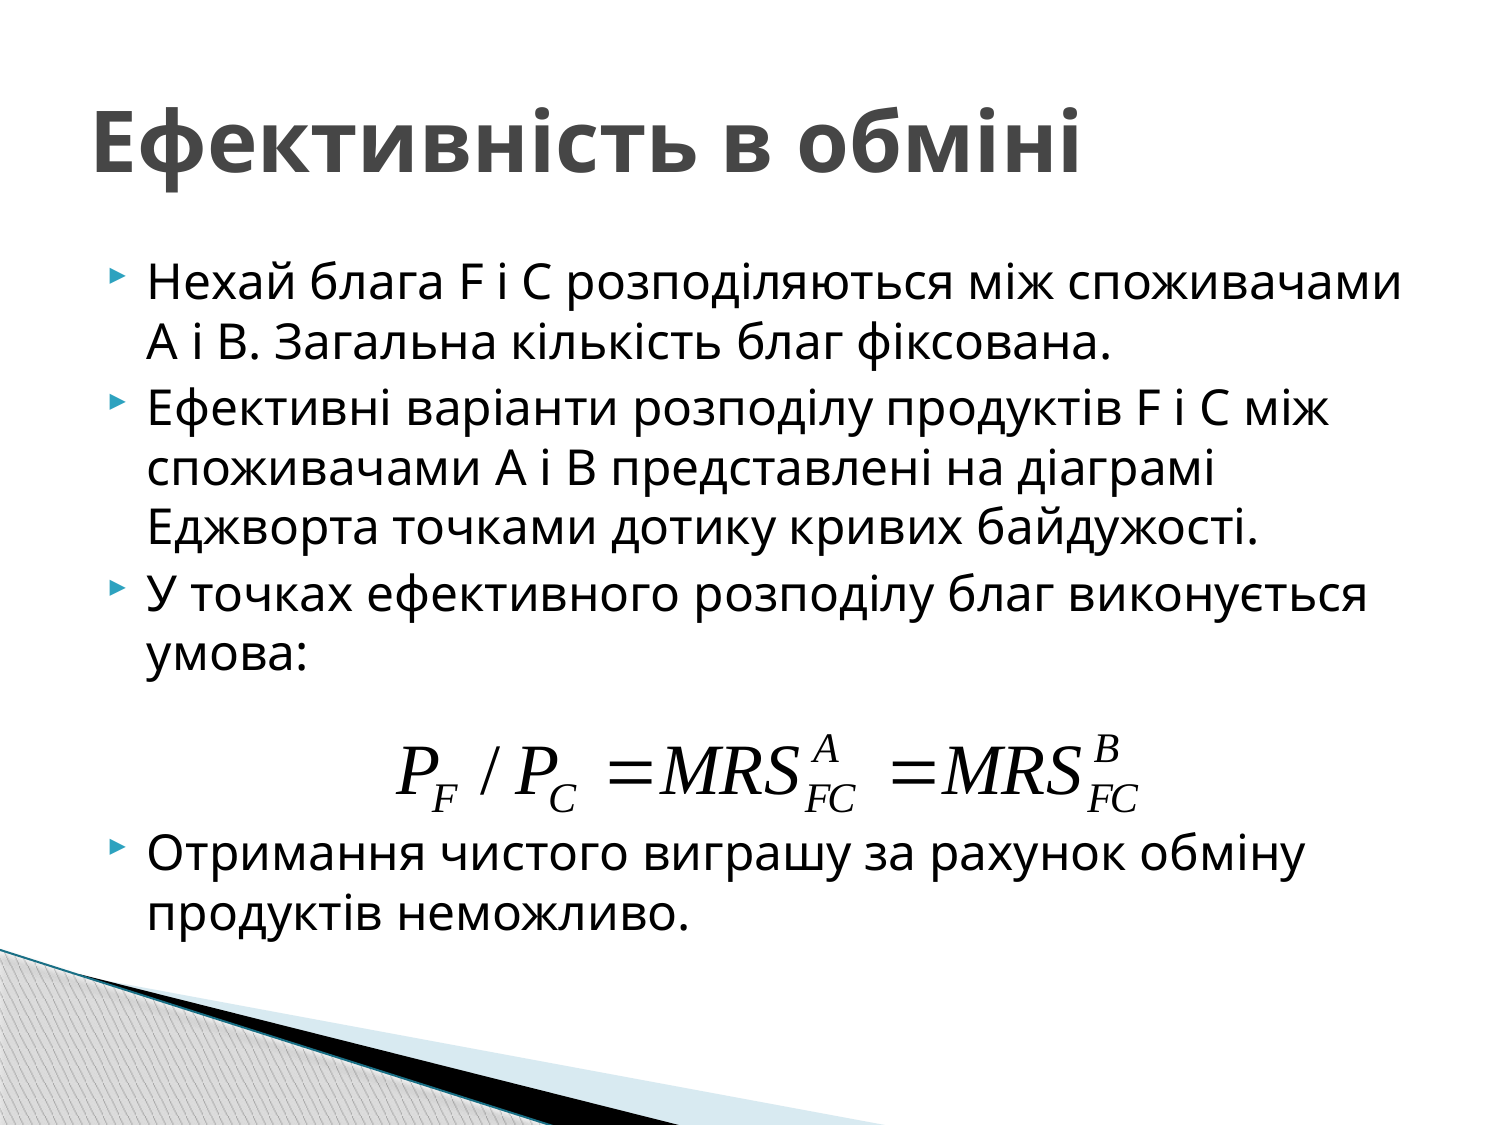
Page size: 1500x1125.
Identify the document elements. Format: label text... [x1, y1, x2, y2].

list Нехай блага F і C розподіляються між споживачами A і B. Загальна кількість благ фіксована. Ефективні варіанти розподілу продуктів F і С між споживачами А і В представлені на діаграмі Еджворта точками дотику кривих байдужості. У точках ефективного розподілу благ виконується умова: Отримання чистого виграшу за рахунок обміну продуктів неможливо. [75, 243, 1425, 986]
title Ефективність в обміні [75, 45, 1425, 233]
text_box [383, 715, 1155, 831]
